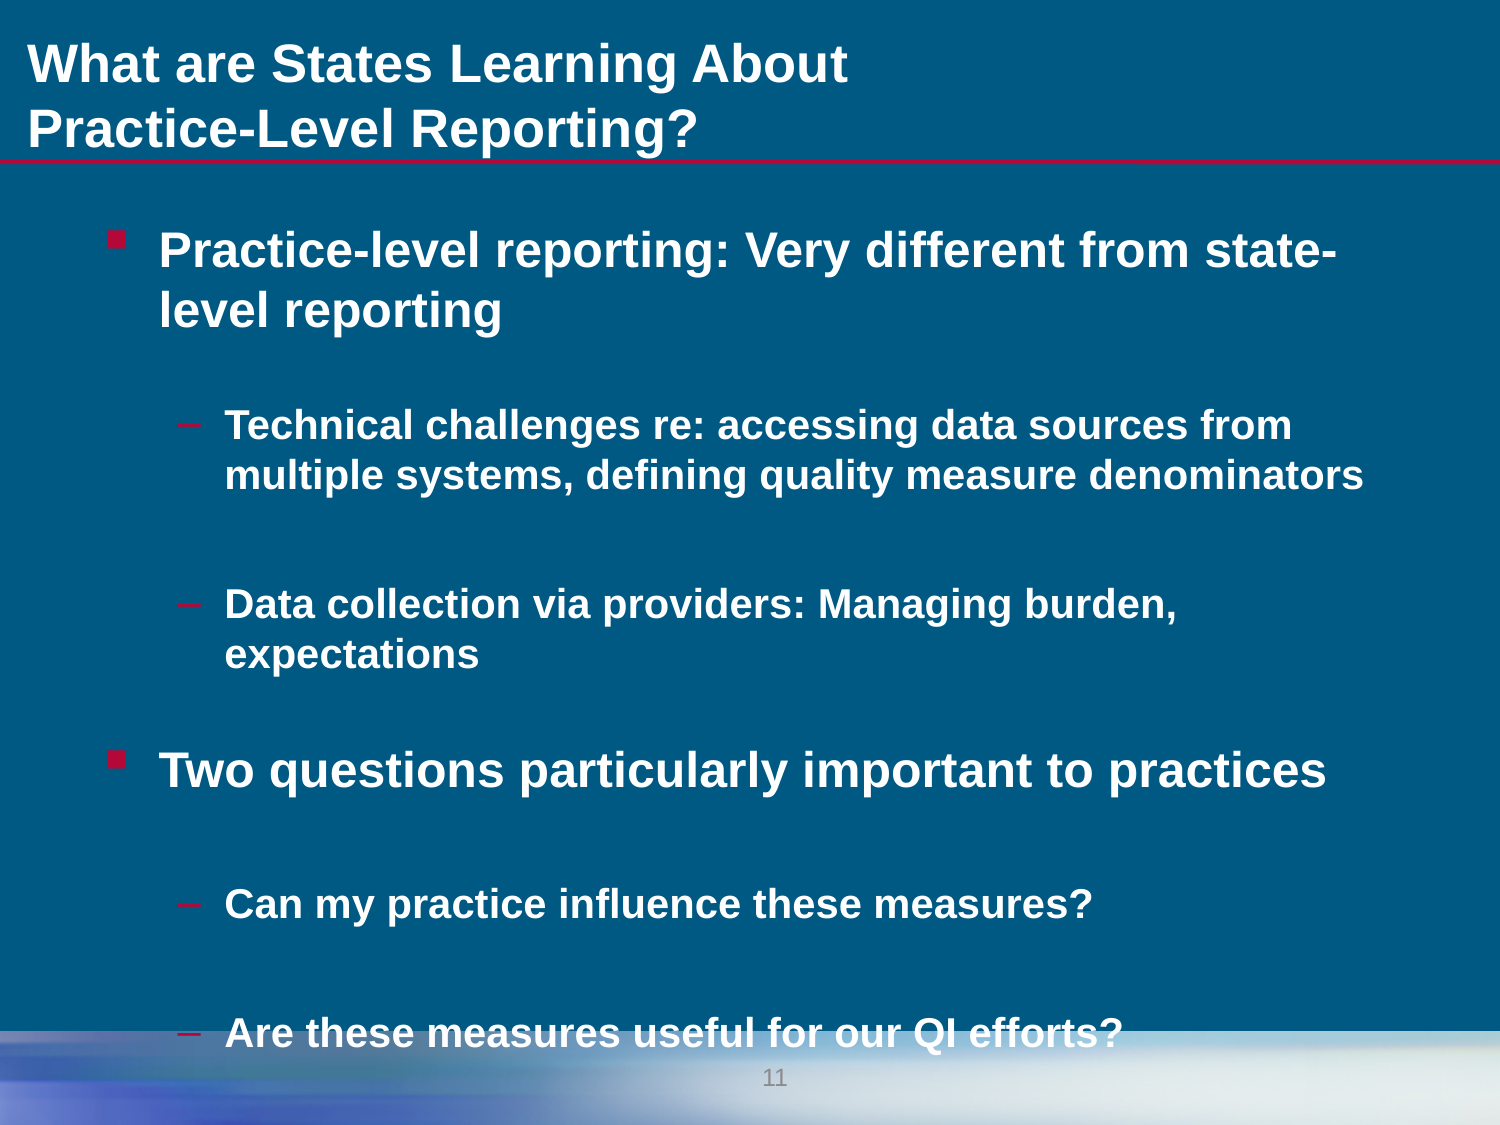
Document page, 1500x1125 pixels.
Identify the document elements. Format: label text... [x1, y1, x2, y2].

picture [0, 1032, 1500, 1125]
slide_number 11 [600, 1046, 950, 1107]
list Practice-level reporting: Very different from state-level reporting Technical challenges re: accessing data sources from multiple systems, defining quality measure denominators Data collection via providers: Managing burden, expectations Two questions particularly important to practices Can my practice influence these measures? Are these measures useful for our QI efforts? [87, 163, 1438, 1051]
title What are States Learning About Practice-Level Reporting? [12, 24, 1500, 163]
